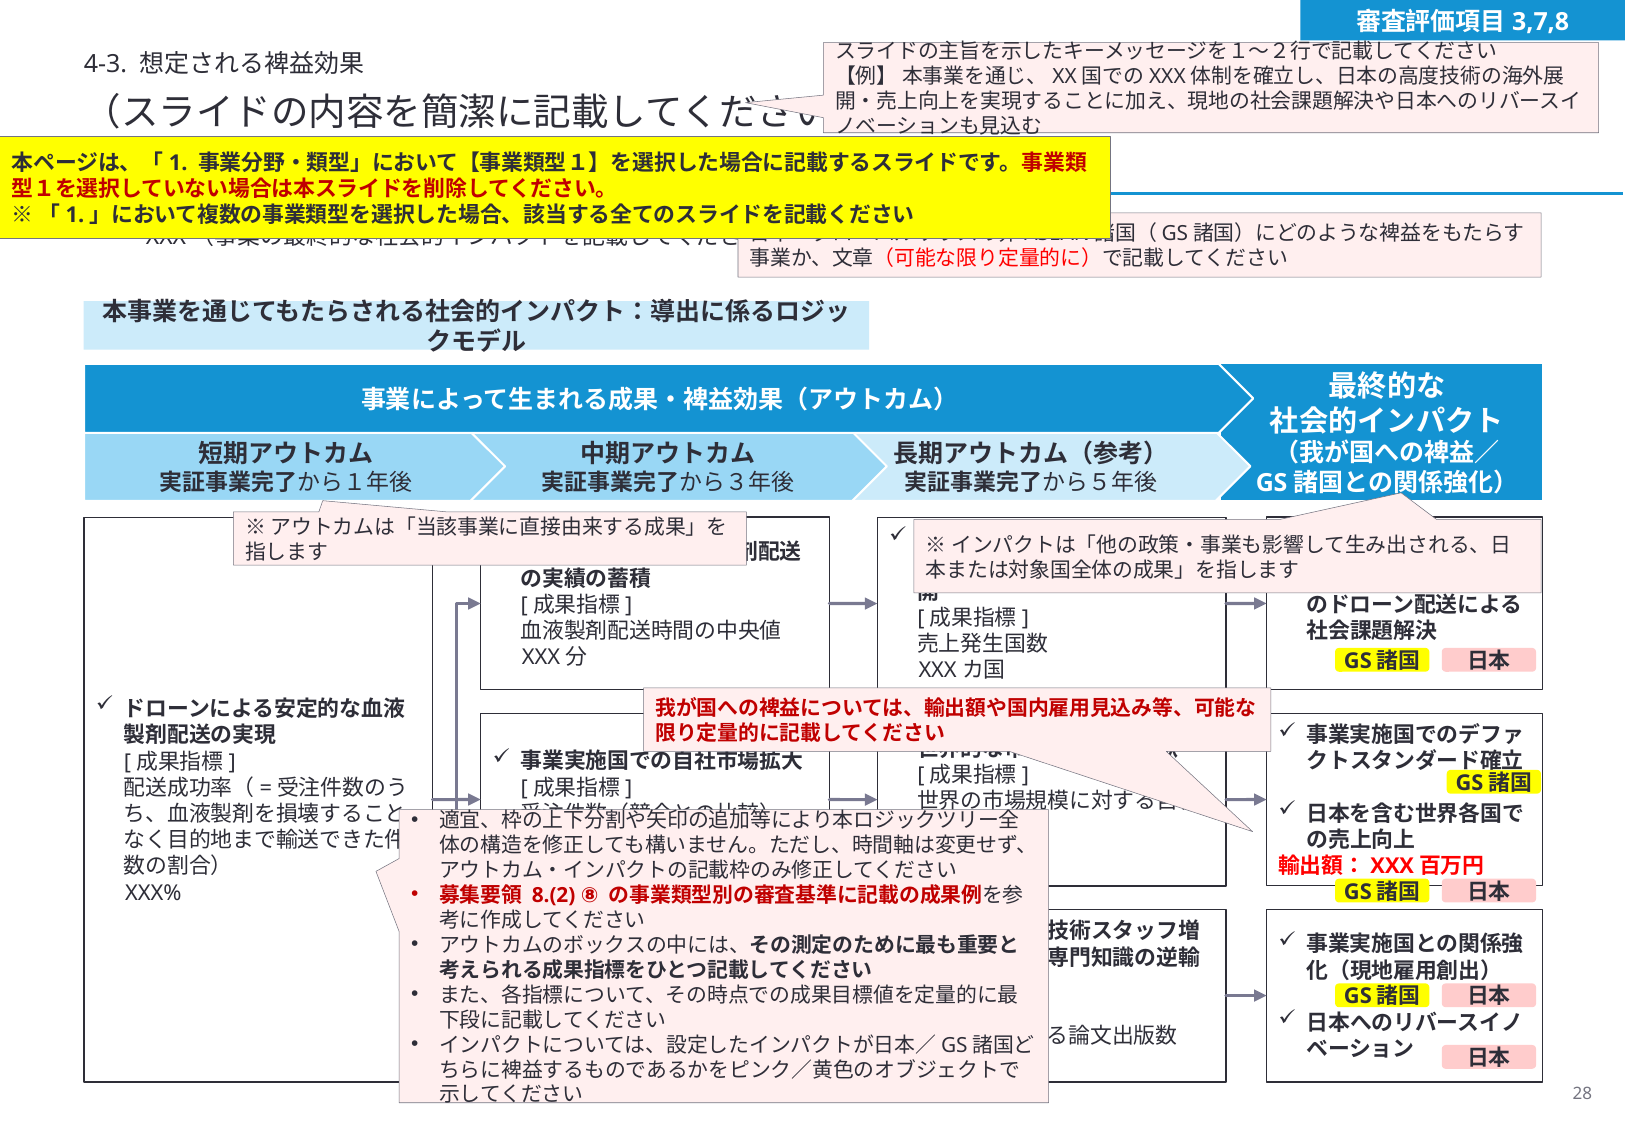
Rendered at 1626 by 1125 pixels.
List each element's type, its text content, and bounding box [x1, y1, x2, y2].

text_box 事業実施国での自社市場拡大 [成果指標] 受注件数（競合との比較） XXX件 [481, 712, 830, 808]
list （スライドの内容を簡潔に記載してください） [84, 83, 1543, 183]
text_box GS諸国 [1334, 877, 1431, 904]
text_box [432, 603, 481, 799]
text_box 事業実施国における実績をもとにした他国での類似事業展開 [成果指標] 売上発生国数 XXXカ国 [876, 516, 1227, 686]
text_box ドローンによる安定的な血液製剤配送の実現 [成果指標] 配送成功率（=受注件数のうち、血液製剤を損壊することなく目的地まで輸送できた件数の割合） XXX% [83, 516, 434, 1083]
text_box ドローンによる血液製剤配送の実績の蓄積 [成果指標] 血液製剤配送時間の中央値 XXX分 [480, 516, 830, 691]
text_box ※インパクトは「他の政策・事業も影響して生み出される、日本または対象国全体の成果」を指します [913, 491, 1542, 594]
text_box 短期アウトカム 実証事業完了から１年後 [83, 434, 506, 502]
list 4-3. 想定される裨益効果 [84, 40, 1299, 82]
text_box 我が国への裨益については、輸出額や国内雇用見込み等、可能な限り定量的に記載してください [642, 686, 1272, 833]
text_box 世界的な市場拡大への貢献 [成果指標] 世界の市場規模に対する自社売上割合 XXX% [876, 753, 1227, 887]
text_box 事業実施国でのデファクトスタンダード確立 日本を含む世界各国での売上向上 輸出額：XXX百万円 [1266, 712, 1543, 887]
text_box GS諸国 [1334, 647, 1431, 673]
text_box 事業によって生まれる成果・裨益効果（アウトカム） [83, 363, 1254, 434]
text_box 適宜、枠の上下分割や矢印の追加等により本ロジックツリー全体の構造を修正しても構いません。ただし、時間軸は変更せず、アウトカム・インパクトの記載枠のみ修正してください 募集要領 8.(2) ⑧ の事業類型別の審査基準に記載の成果例を参考に作成してください アウトカムのボックスの中には、その測定のために最も重要と考えられる成果指標をひとつ記載してください また、各指標について、その時点での成果目標値を定量的に最下段に記載してください インパクトについては、設定したインパクトが日本／GS諸国どちらに裨益するものであるかをピンク／黄色のオブジェクトで示してください [375, 808, 1050, 1104]
text_box 本事業を通じてもたらされる社会的インパクト：導出に係るロジックモデル [83, 300, 870, 351]
text_box 日本における技術スタッフ増加・日本への専門知識の逆輸入 [成果指標] 幹事法人による論文出版数 XXX本 [1050, 909, 1227, 1083]
text_box 最終的な 社会的インパクト （我が国への裨益／ GS諸国との関係強化） [1219, 362, 1543, 502]
text_box 日本 [1440, 877, 1538, 904]
text_box 本ページは、「1. 事業分野・類型」において【事業類型１】を選択した場合に記載するスライドです。事業類型１を選択していない場合は本スライドを削除してください。 ※「1.」において複数の事業類型を選択した場合、該当する全てのスライドを記載ください [0, 136, 1111, 240]
text_box 審査評価項目3,7,8 [1299, 0, 1625, 41]
text_box 日本 [1440, 1044, 1538, 1070]
text_box 日本を含む世界各国でのドローン配送による 社会課題解決 [1266, 516, 1543, 691]
text_box GS諸国 [1445, 768, 1542, 795]
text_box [432, 800, 481, 996]
text_box XXX（事業の最終的な社会的インパクトを記載してください） [83, 213, 1543, 299]
text_box スライドの主旨を示したキーメッセージを１～２行で記載してください 【例】 本事業を通じ、XX国でのXXX体制を確立し、日本の高度技術の海外展開・売上向上を実現することに加え、現地の社会課題解決や日本へのリバースイノベーションも見込む [744, 41, 1600, 134]
text_box 長期アウトカム（参考） 実証事業完了から５年後 [854, 434, 1252, 502]
text_box GS諸国 [1334, 982, 1431, 1009]
text_box 中期アウトカム 実証事業完了から３年後 [472, 434, 888, 502]
text_box ※アウトカムは「当該事業に直接由来する成果」を指します [232, 499, 748, 566]
text_box 事業実施国との関係強化（現地雇用創出） 日本へのリバースイノベーション [1266, 909, 1543, 1083]
text_box 日本・グローバルサウスの非ASEAN諸国（GS諸国）にどのような裨益をもたらす事業か、文章（可能な限り定量的に）で記載してください [735, 211, 1542, 278]
text_box 日本 [1440, 647, 1538, 673]
text_box 日本 [1440, 982, 1538, 1009]
